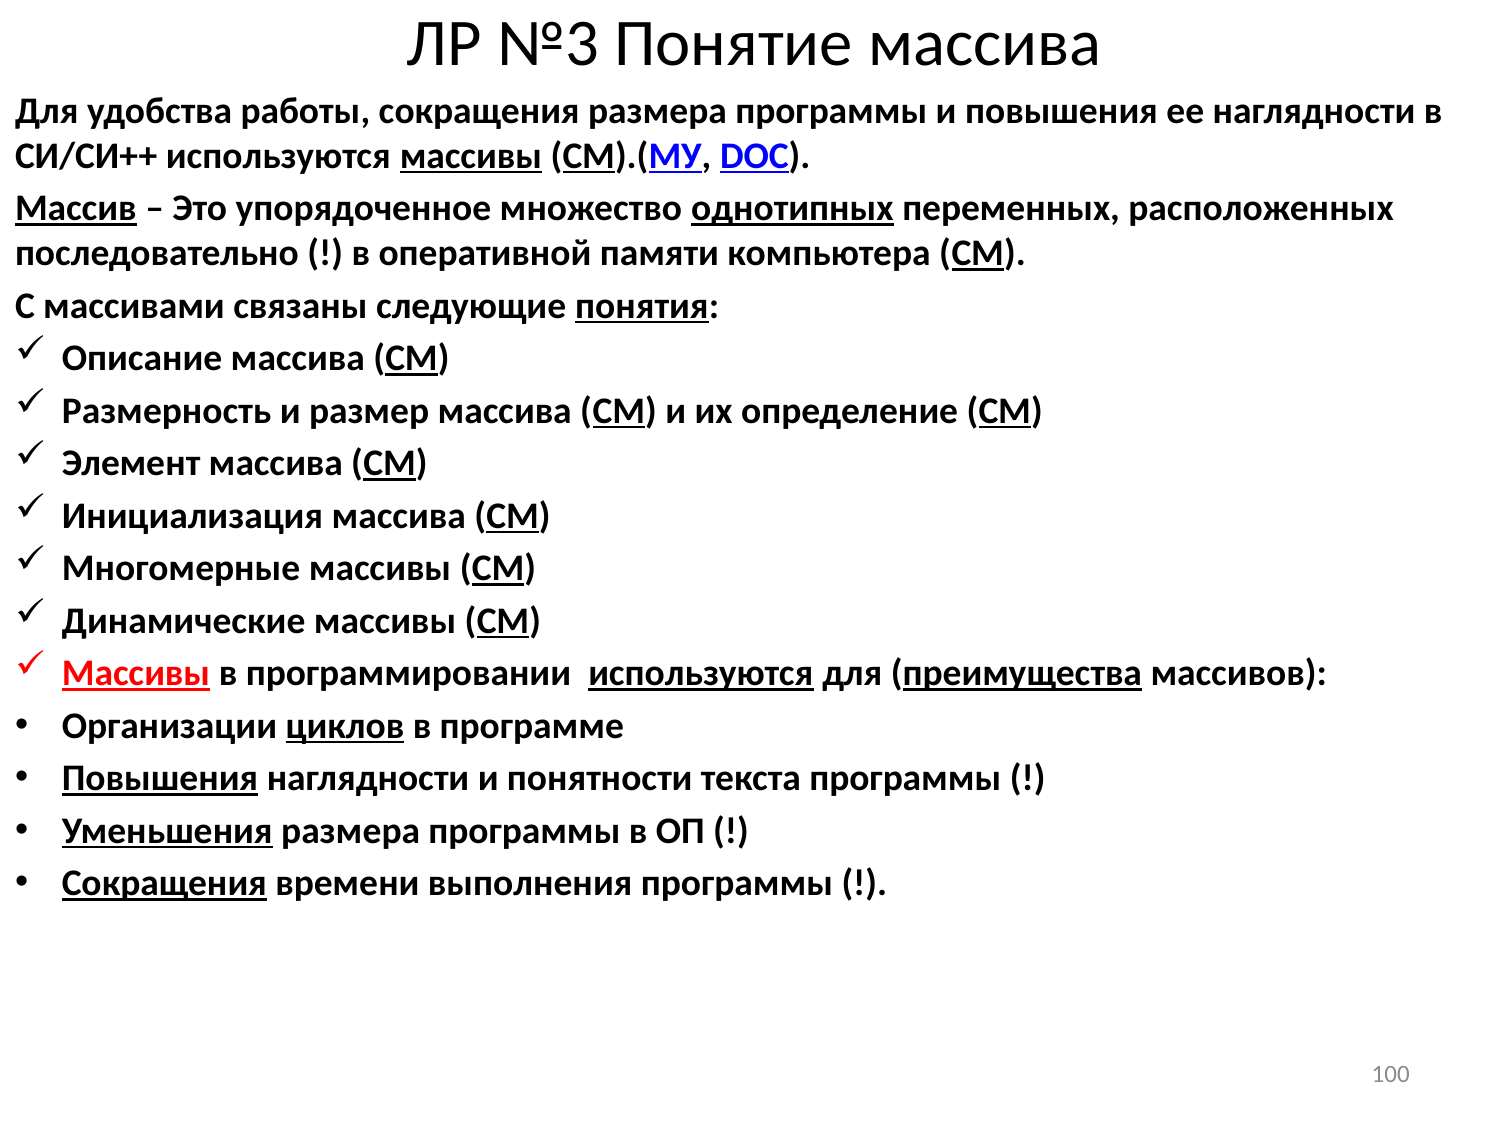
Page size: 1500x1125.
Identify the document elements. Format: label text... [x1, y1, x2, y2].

title ЛР №3 Понятие массива [218, 0, 1306, 78]
slide_number 100 [1074, 1042, 1425, 1103]
text_box Для удобства работы, сокращения размера программы и повышения ее наглядности в СИ/СИ++ используются массивы (СМ).(МУ, DOC). Массив – Это упорядоченное множество однотипных переменных, расположенных последовательно (!) в оперативной памяти компьютера (СМ). С массивами связаны следующие понятия: Описание массива (СМ) Размерность и размер массива (СМ) и их определение (СМ) Элемент массива (СМ) Инициализация массива (СМ) Многомерные массивы (СМ) Динамические массивы (СМ) Массивы в программировании используются для (преимущества массивов): Организации циклов в программе Повышения наглядности и понятности текста программы (!) Уменьшения размера программы в ОП (!) Сокращения времени выполнения программы (!). [0, 78, 1495, 965]
